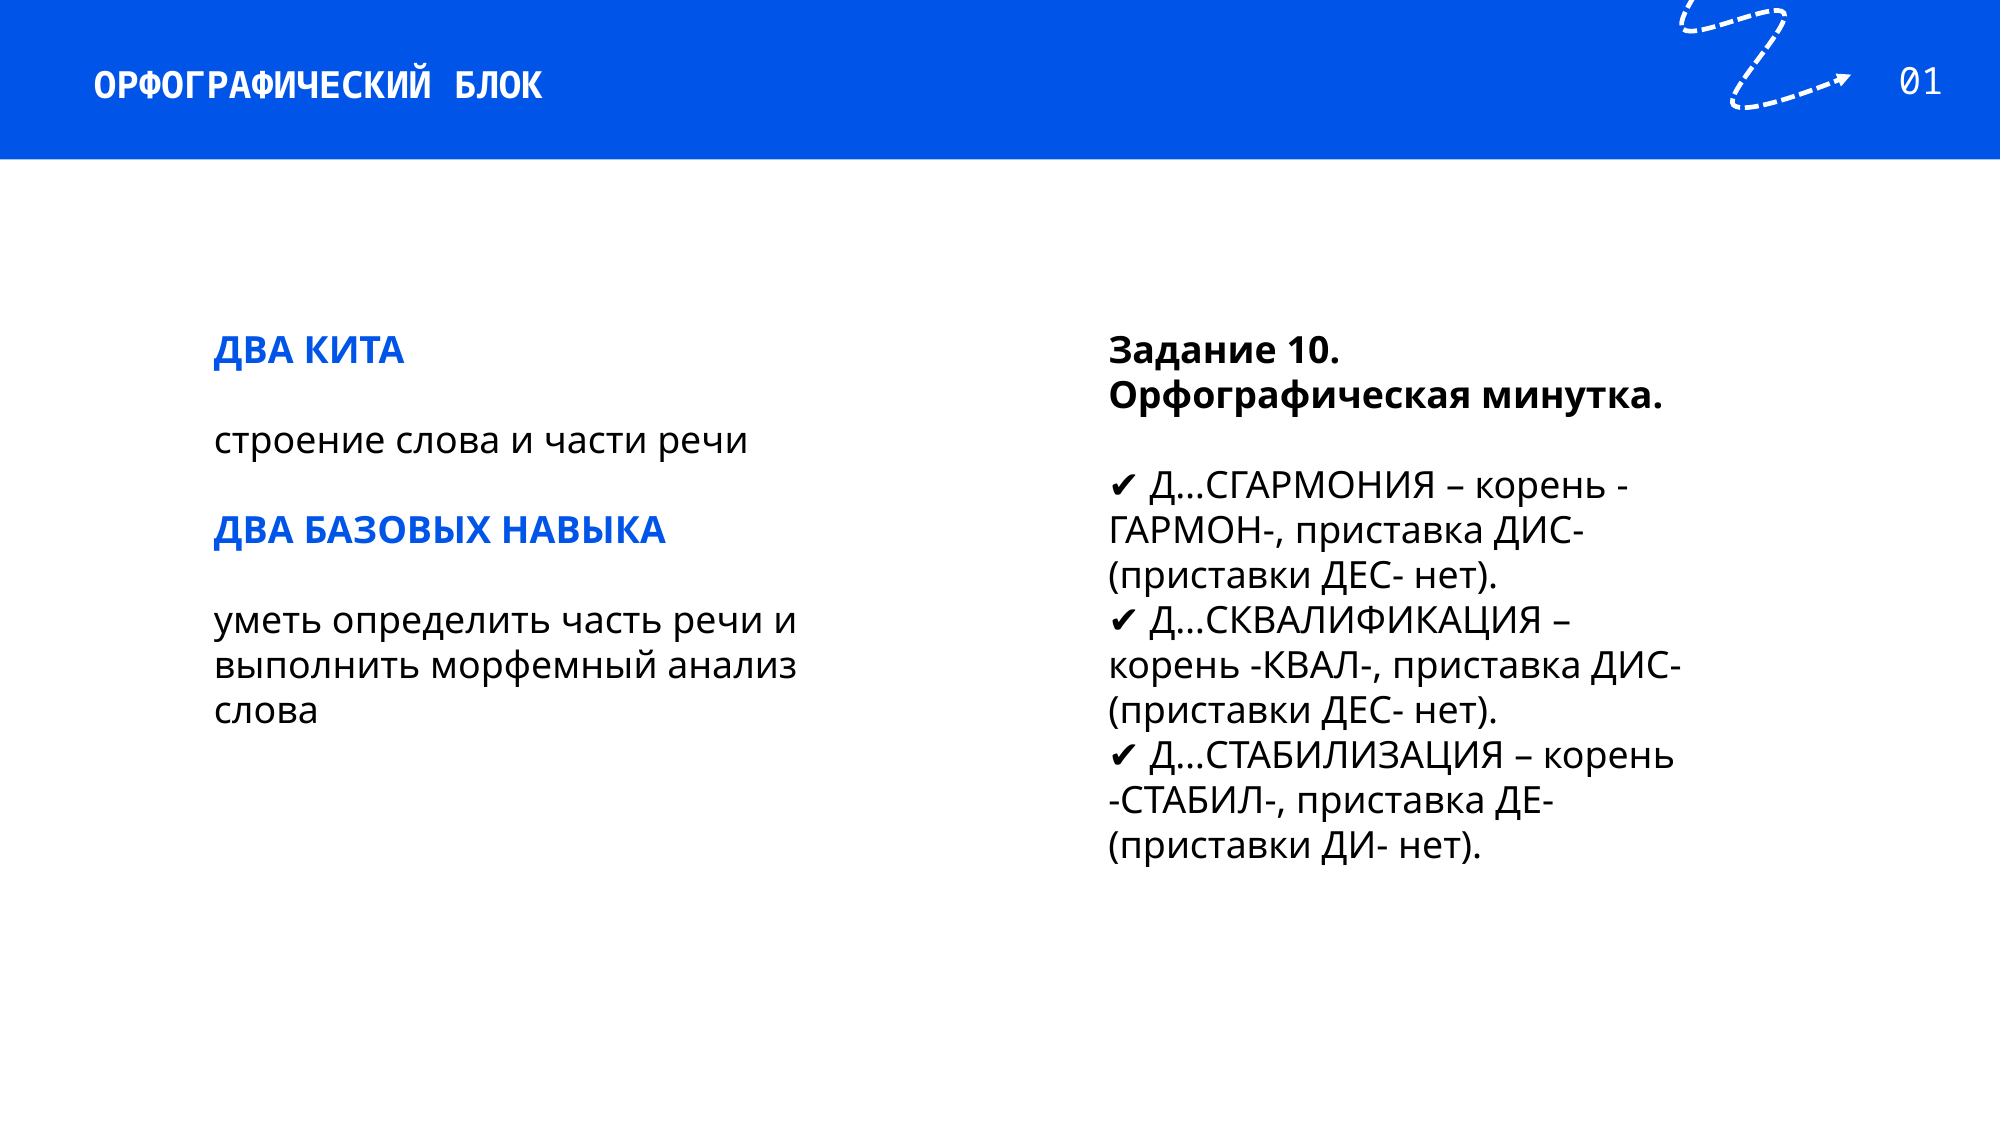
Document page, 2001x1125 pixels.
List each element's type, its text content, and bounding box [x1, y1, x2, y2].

text_box ДВА КИТА строение слова и части речи ДВА БАЗОВЫХ НАВЫКА уметь определить часть речи и выполнить морфемный анализ слова [199, 318, 814, 739]
text_box Задание 10. Орфографическая минутка. ✔️ Д…СГАРМОНИЯ – корень -ГАРМОН-, приставка ДИС- (приставки ДЕС- нет). ✔️ Д…СКВАЛИФИКАЦИЯ – корень -КВАЛ-, приставка ДИС- (приставки ДЕС- нет). ✔️ Д…СТАБИЛИЗАЦИЯ – корень -СТАБИЛ-, приставка ДЕ- (приставки ДИ- нет). [1093, 318, 1708, 919]
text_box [0, 0, 2000, 160]
